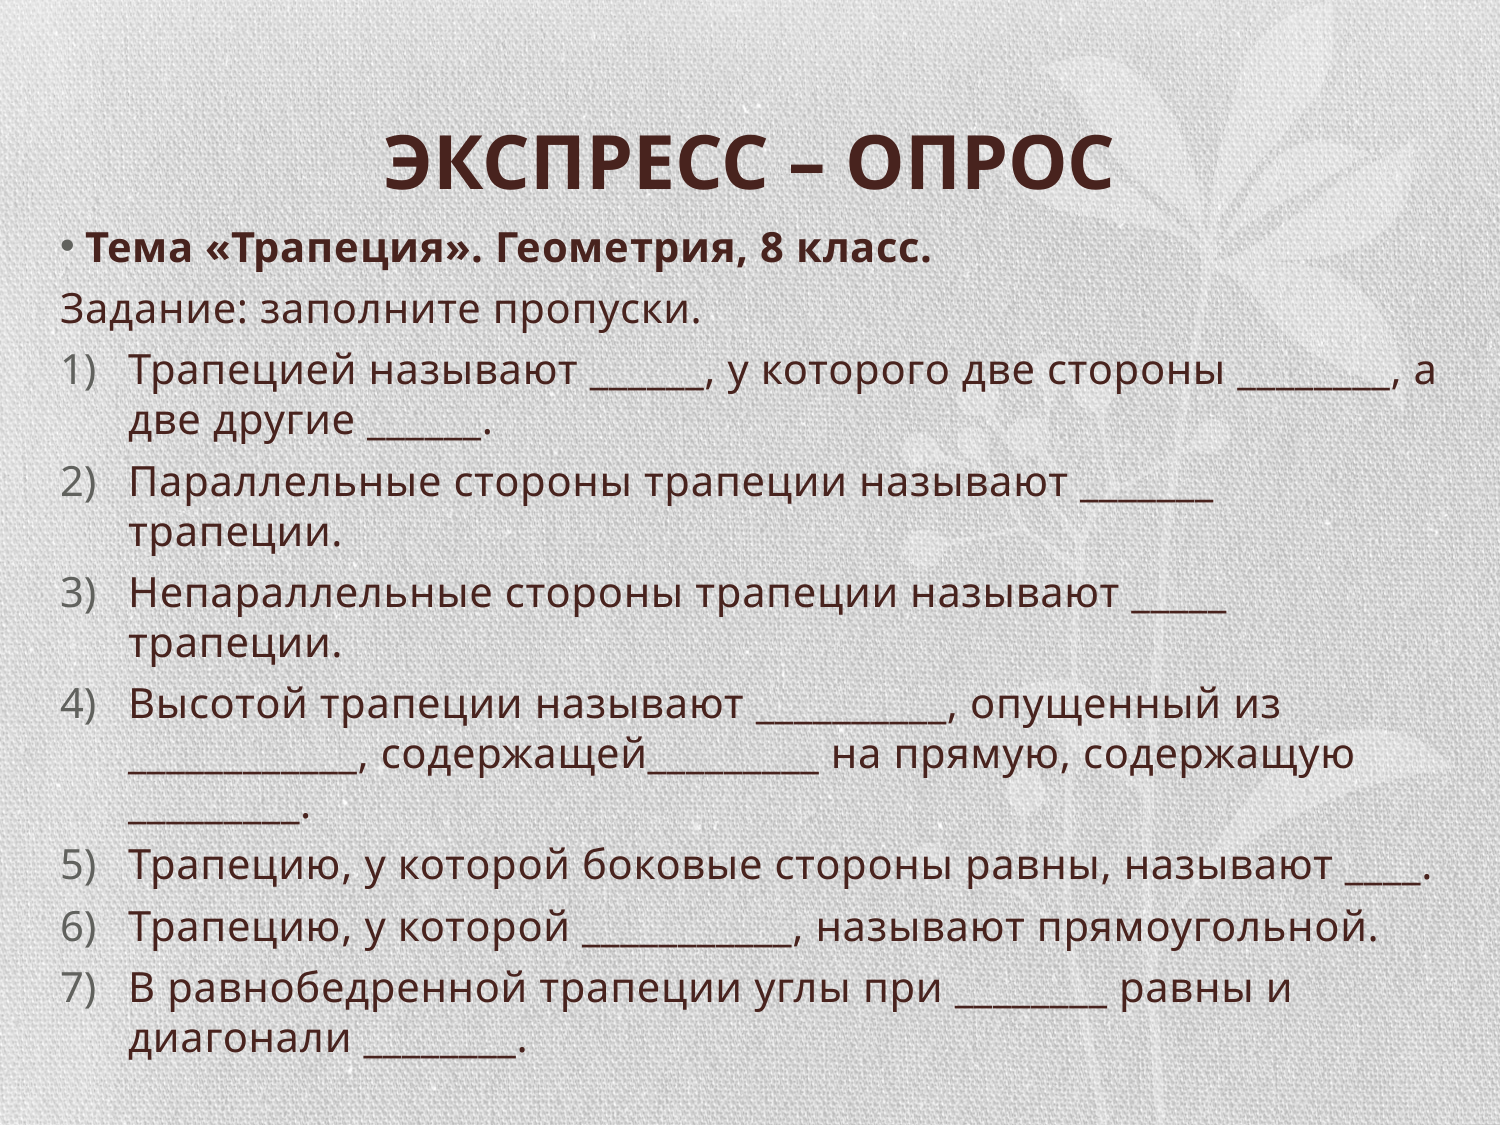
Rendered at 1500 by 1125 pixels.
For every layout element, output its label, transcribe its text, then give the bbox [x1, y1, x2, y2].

list Тема «Трапеция». Геометрия, 8 класс. Задание: заполните пропуски. Трапецией называют ______, у которого две стороны ________, а две другие ______. Параллельные стороны трапеции называют _______ трапеции. Непараллельные стороны трапеции называют _____ трапеции. Высотой трапеции называют __________, опущенный из ____________, содержащей_________ на прямую, содержащую _________. Трапецию, у которой боковые стороны равны, называют ____. Трапецию, у которой ___________, называют прямоугольной. В равнобедренной трапеции углы при ________ равны и диагонали ________. [45, 213, 1455, 1094]
title ЭКСПРЕСС – ОПРОС [45, 37, 1455, 213]
